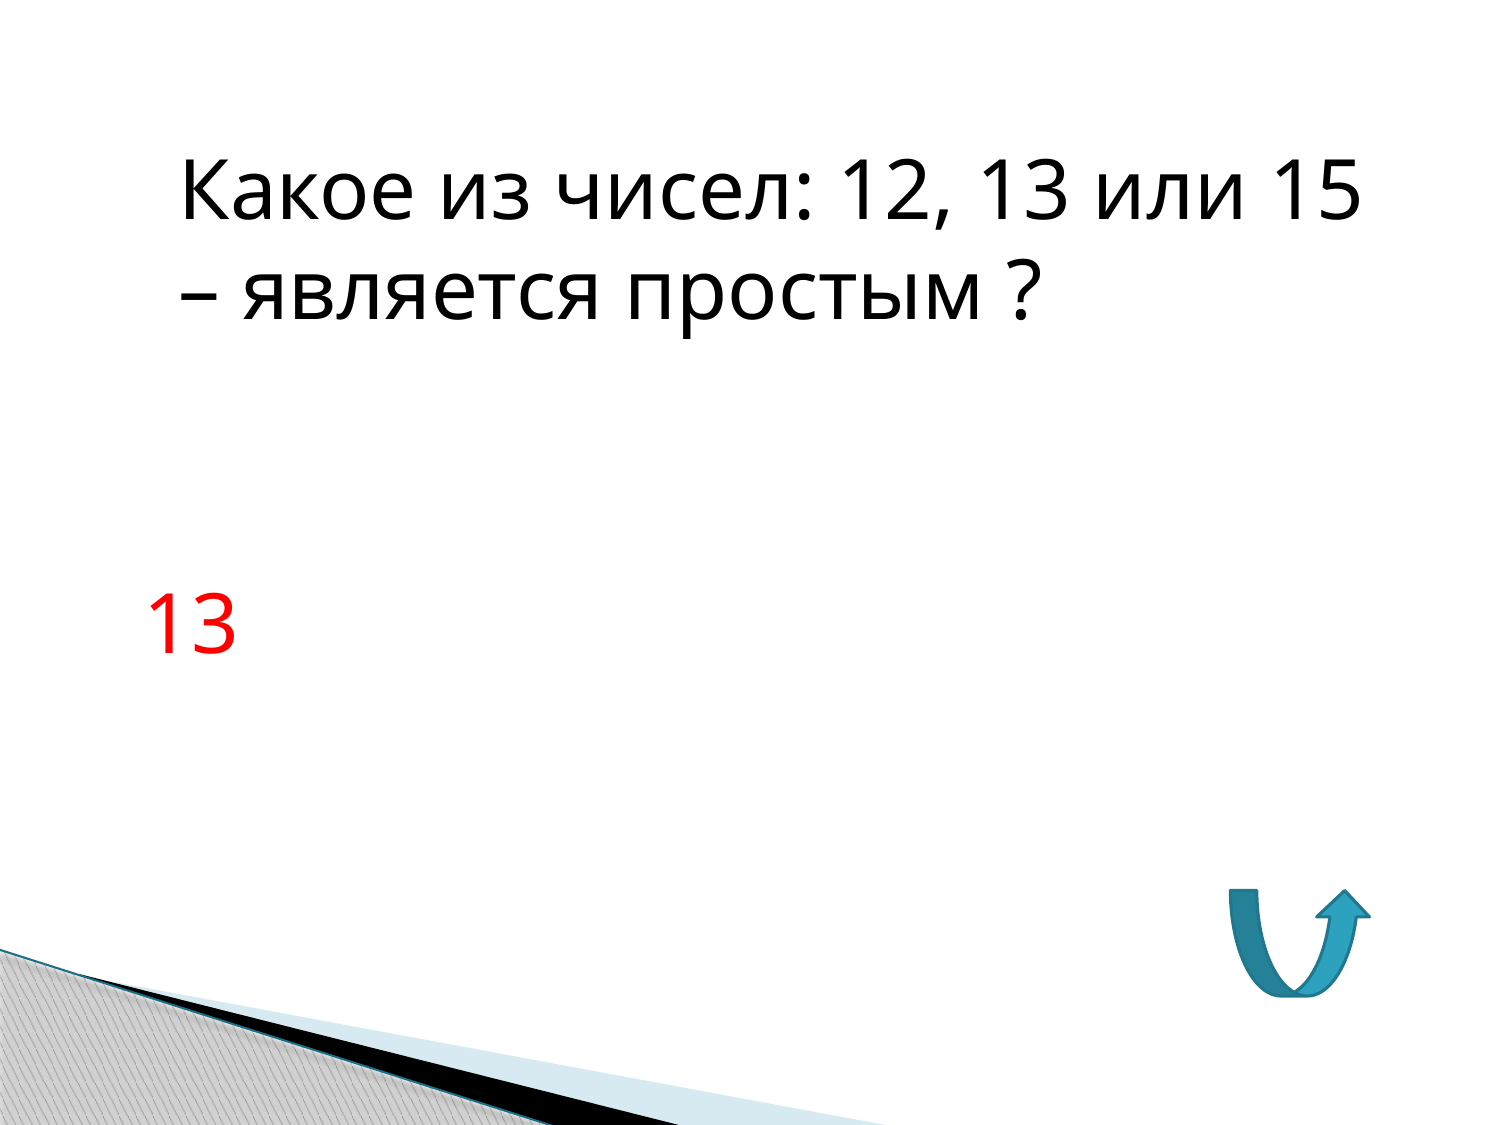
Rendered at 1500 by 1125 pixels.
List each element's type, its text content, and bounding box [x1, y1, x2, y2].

text_box 13 [128, 562, 282, 678]
text_box [1228, 888, 1371, 998]
text_box Какое из чисел: 12, 13 или 15 – является простым ? [164, 128, 1430, 344]
